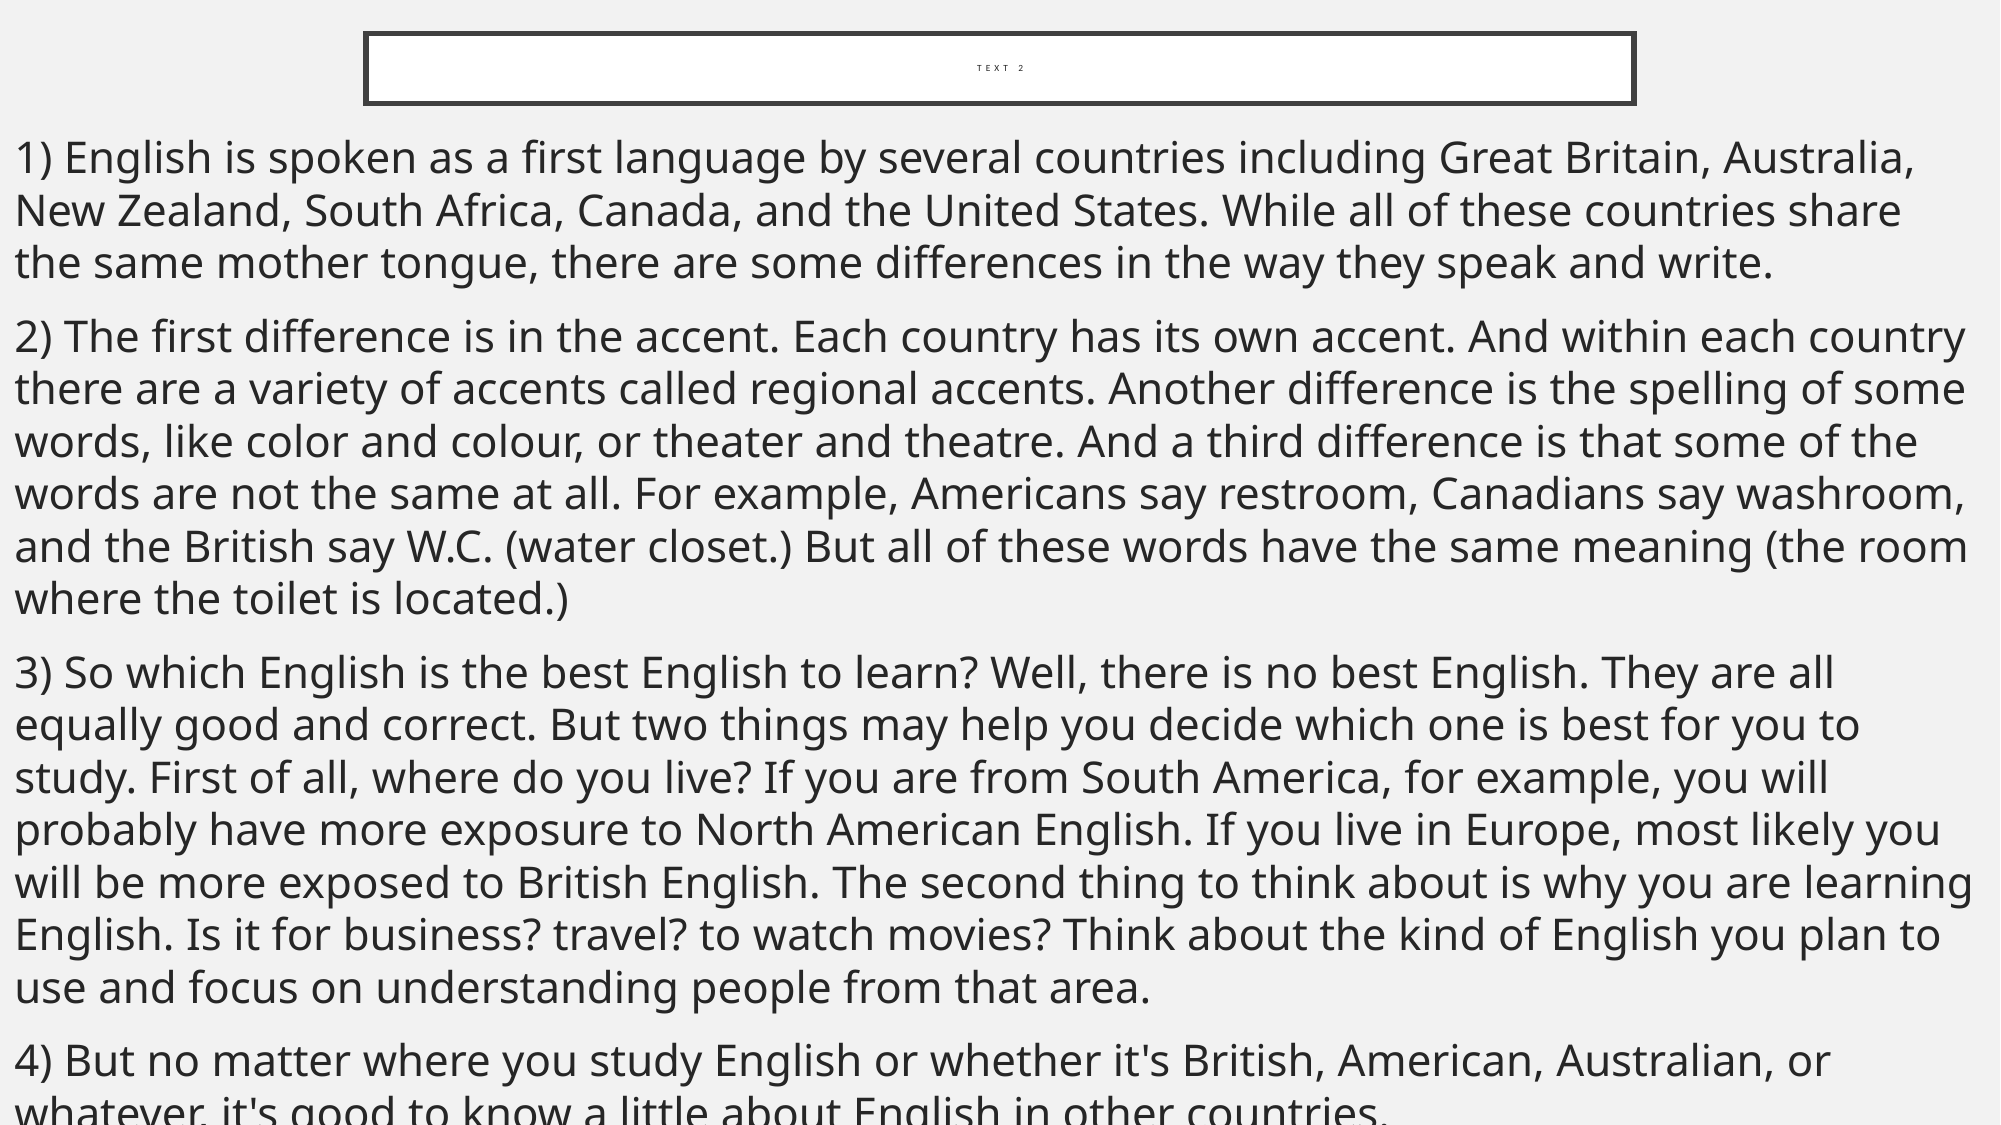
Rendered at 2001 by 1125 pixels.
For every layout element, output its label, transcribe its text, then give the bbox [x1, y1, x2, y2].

title Text 2 [363, 31, 1637, 106]
list 1) English is spoken as a first language by several countries including Great Britain, Australia, New Zealand, South Africa, Canada, and the United States. While all of these countries share the same mother tongue, there are some differences in the way they speak and write. 2) The first difference is in the accent. Each country has its own accent. And within each country there are a variety of accents called regional accents. Another difference is the spelling of some words, like color and colour, or theater and theatre. And a third difference is that some of the words are not the same at all. For example, Americans say restroom, Canadians say washroom, and the British say W.C. (water closet.) But all of these words have the same meaning (the room where the toilet is located.) 3) So which English is the best English to learn? Well, there is no best English. They are all equally good and correct. But two things may help you decide which one is best for you to study. First of all, where do you live? If you are from South America, for example, you will probably have more exposure to North American English. If you live in Europe, most likely you will be more exposed to British English. The second thing to think about is why you are learning English. Is it for business? travel? to watch movies? Think about the kind of English you plan to use and focus on understanding people from that area. 4) But no matter where you study English or whether it's British, American, Australian, or whatever, it's good to know a little about English in other countries. [0, 122, 1998, 1125]
